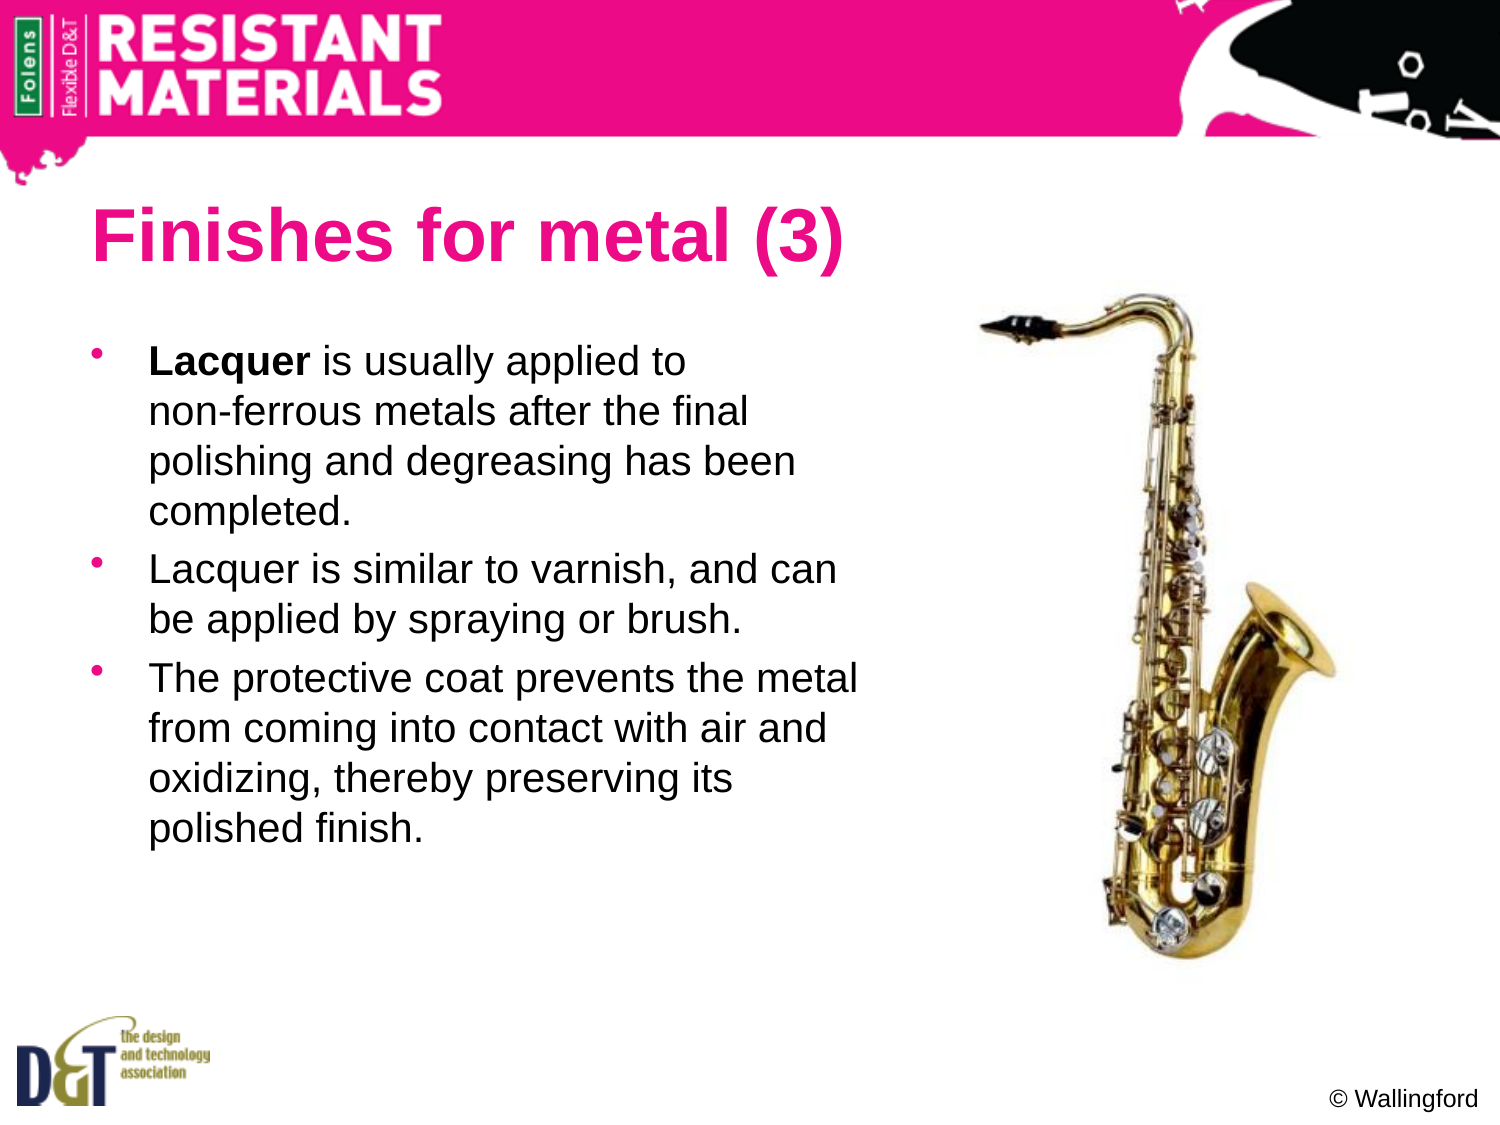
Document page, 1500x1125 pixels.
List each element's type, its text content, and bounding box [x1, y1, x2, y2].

title Finishes for metal (3) [76, 160, 1427, 301]
picture [0, 0, 1500, 1125]
text_box © Wallingford [1257, 1074, 1495, 1125]
list Lacquer is usually applied to non-ferrous metals after the final polishing and degreasing has been completed. Lacquer is similar to varnish, and can be applied by spraying or brush. The protective coat prevents the metal from coming into contact with air and oxidizing, thereby preserving its polished finish. [75, 326, 892, 1005]
